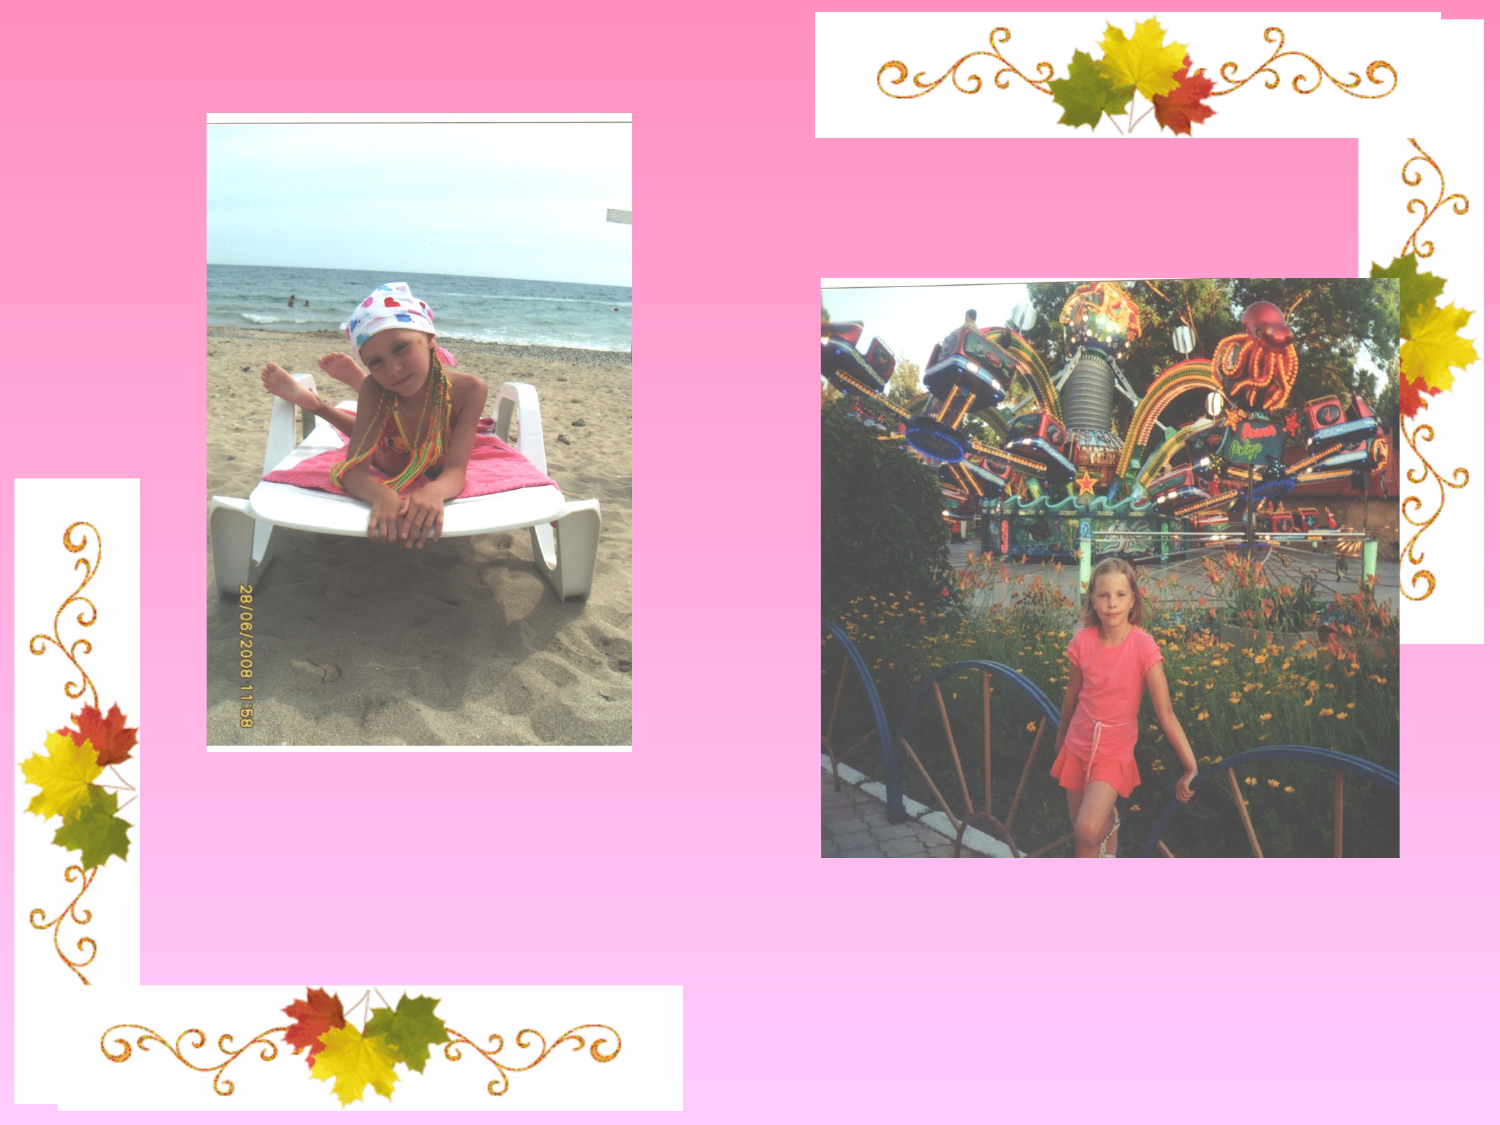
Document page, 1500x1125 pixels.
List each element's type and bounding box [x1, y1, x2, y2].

picture [206, 113, 633, 752]
picture [58, 986, 682, 1110]
picture [15, 479, 139, 1103]
picture [815, 12, 1483, 858]
